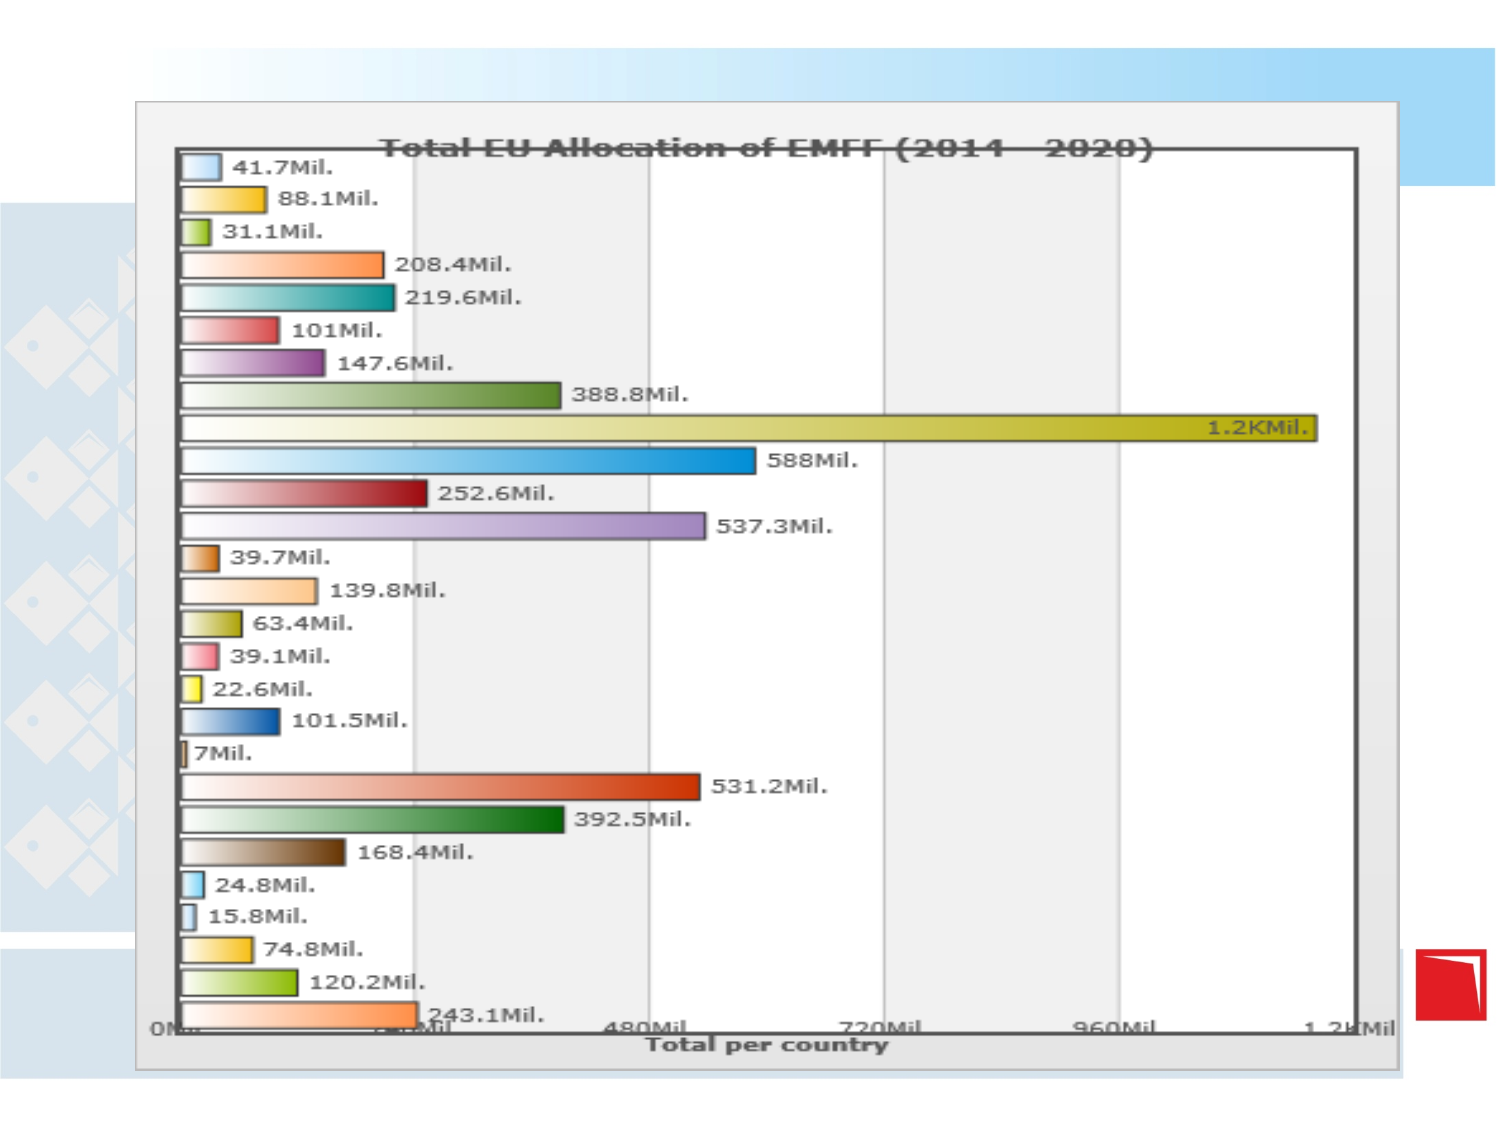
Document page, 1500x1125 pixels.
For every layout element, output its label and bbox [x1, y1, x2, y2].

list [135, 101, 1400, 1071]
picture [0, 0, 1500, 1125]
